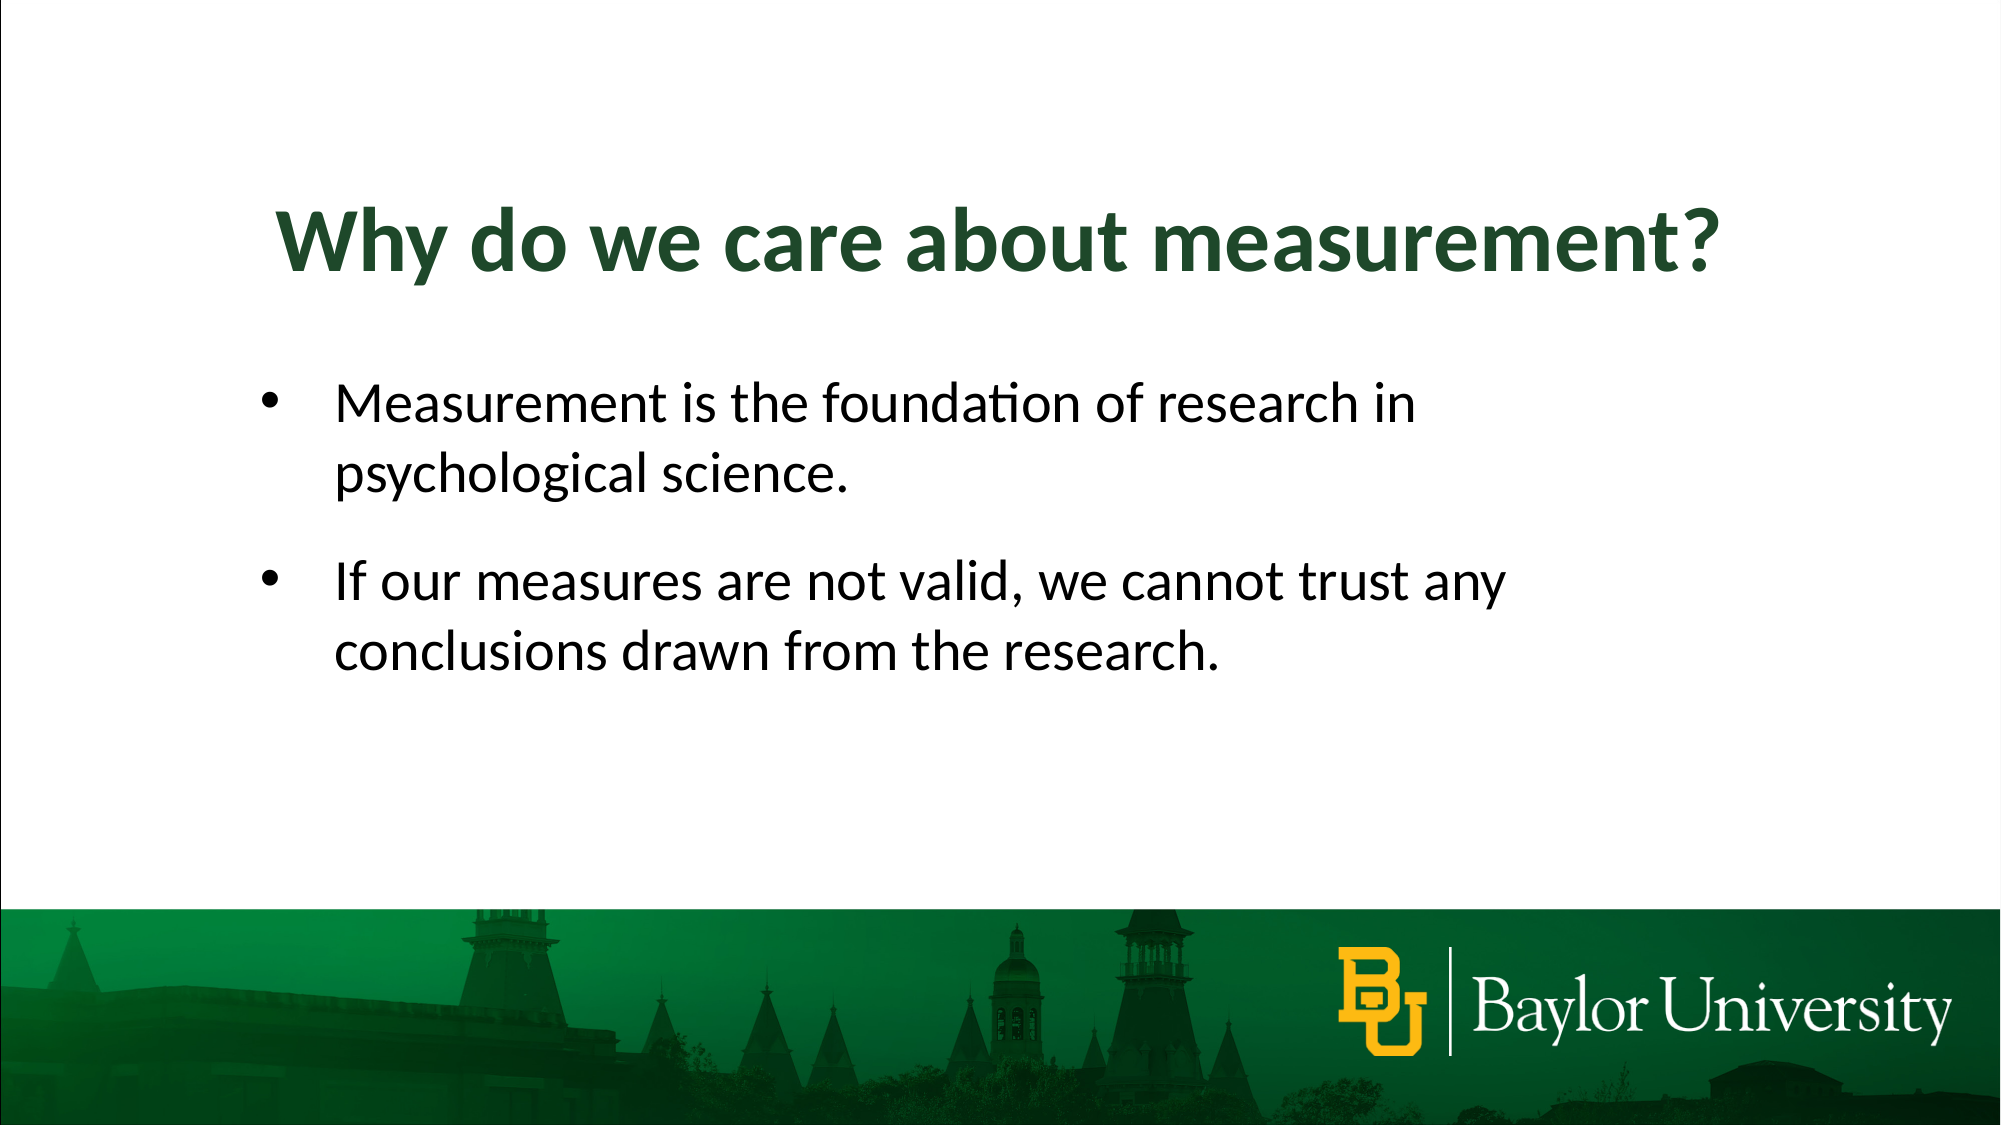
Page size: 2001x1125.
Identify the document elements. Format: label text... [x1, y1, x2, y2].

picture [0, 0, 2001, 1125]
text_box Measurement is the foundation of research in psychological science. If our measures are not valid, we cannot trust any conclusions drawn from the research. [245, 357, 1755, 690]
text_box Why do we care about measurement? [0, 184, 2000, 329]
